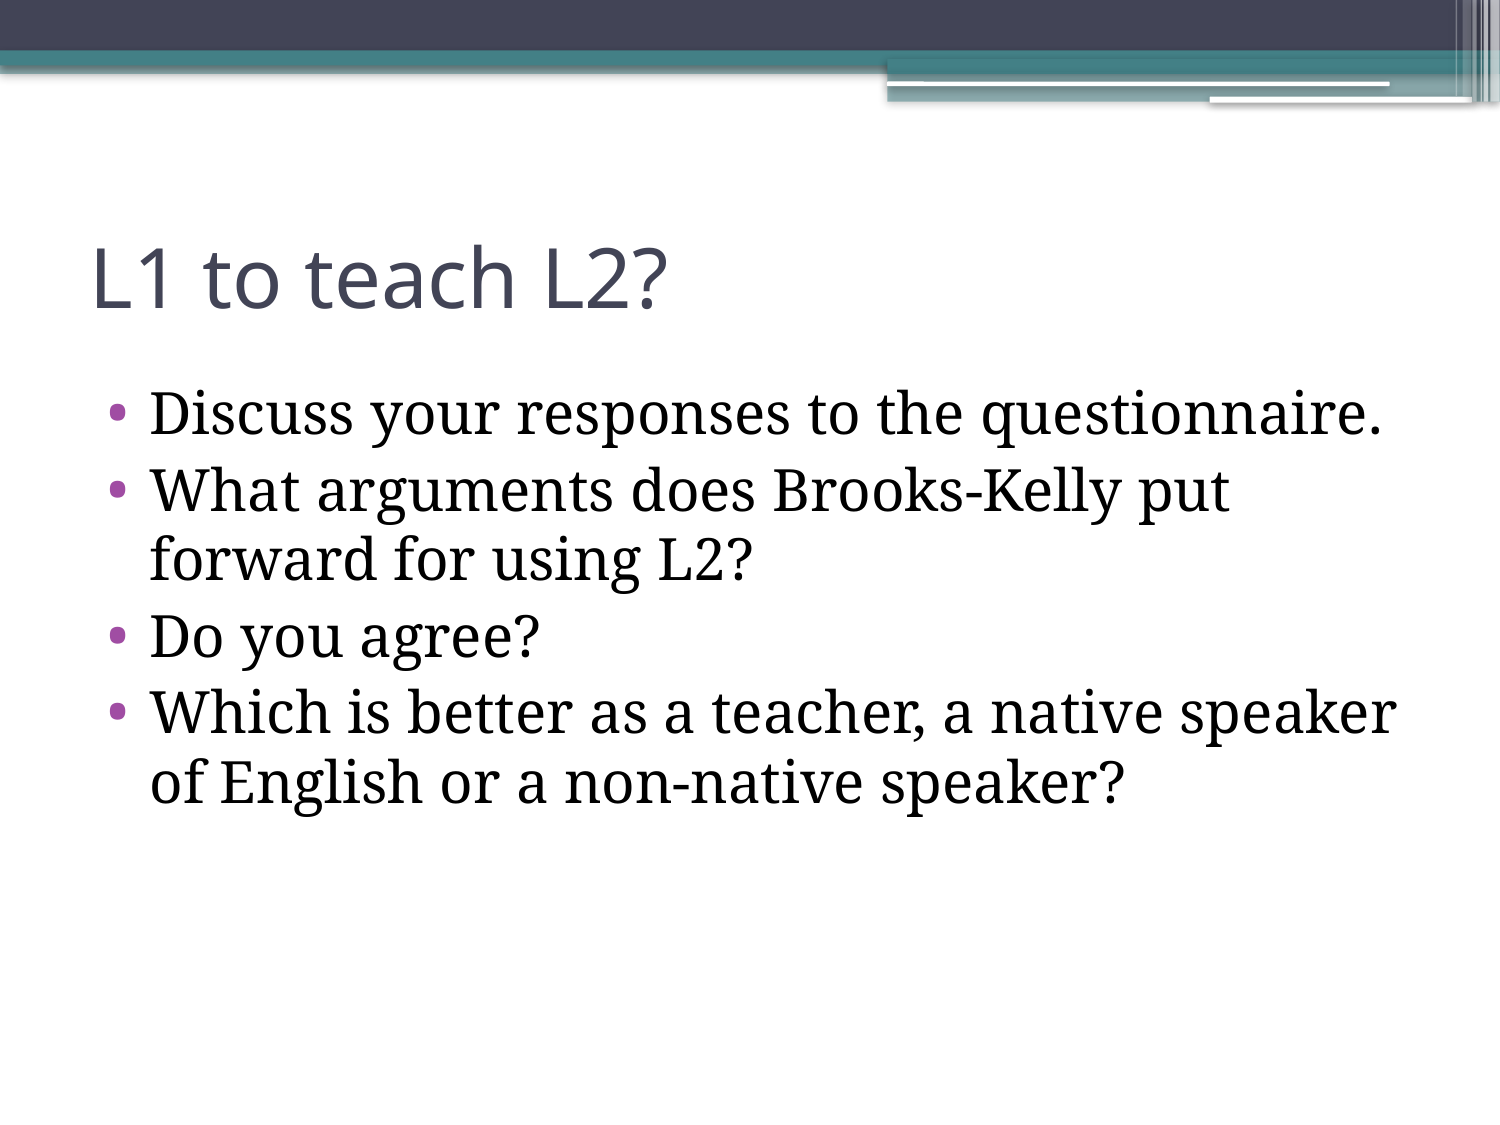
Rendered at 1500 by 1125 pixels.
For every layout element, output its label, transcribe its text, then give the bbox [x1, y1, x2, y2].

list Discuss your responses to the questionnaire. What arguments does Brooks-Kelly put forward for using L2? Do you agree? Which is better as a teacher, a native speaker of English or a non-native speaker? [75, 368, 1425, 1079]
title L1 to teach L2? [75, 187, 1425, 363]
